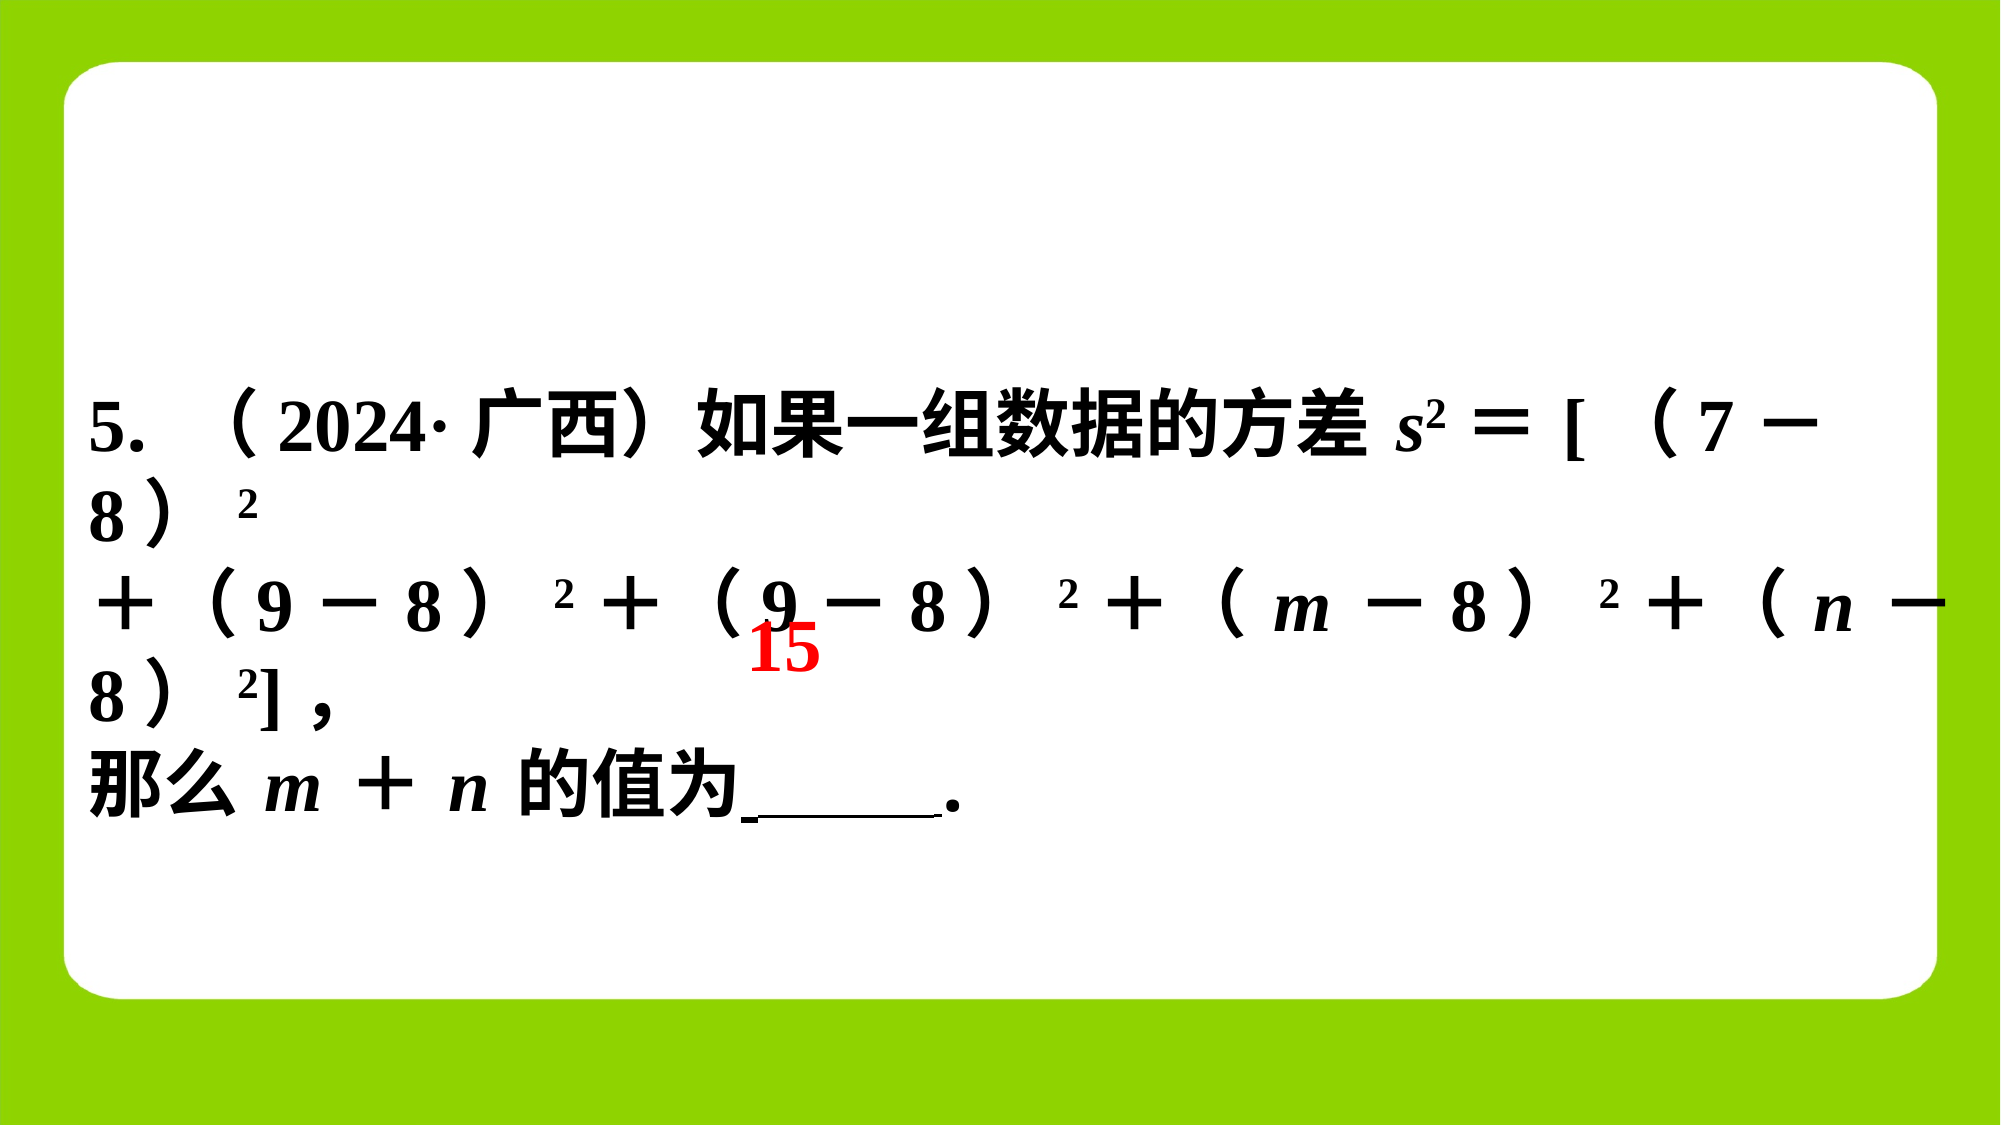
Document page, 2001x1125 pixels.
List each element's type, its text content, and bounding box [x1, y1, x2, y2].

text_box 15 [731, 588, 912, 695]
picture [0, 0, 2001, 1125]
